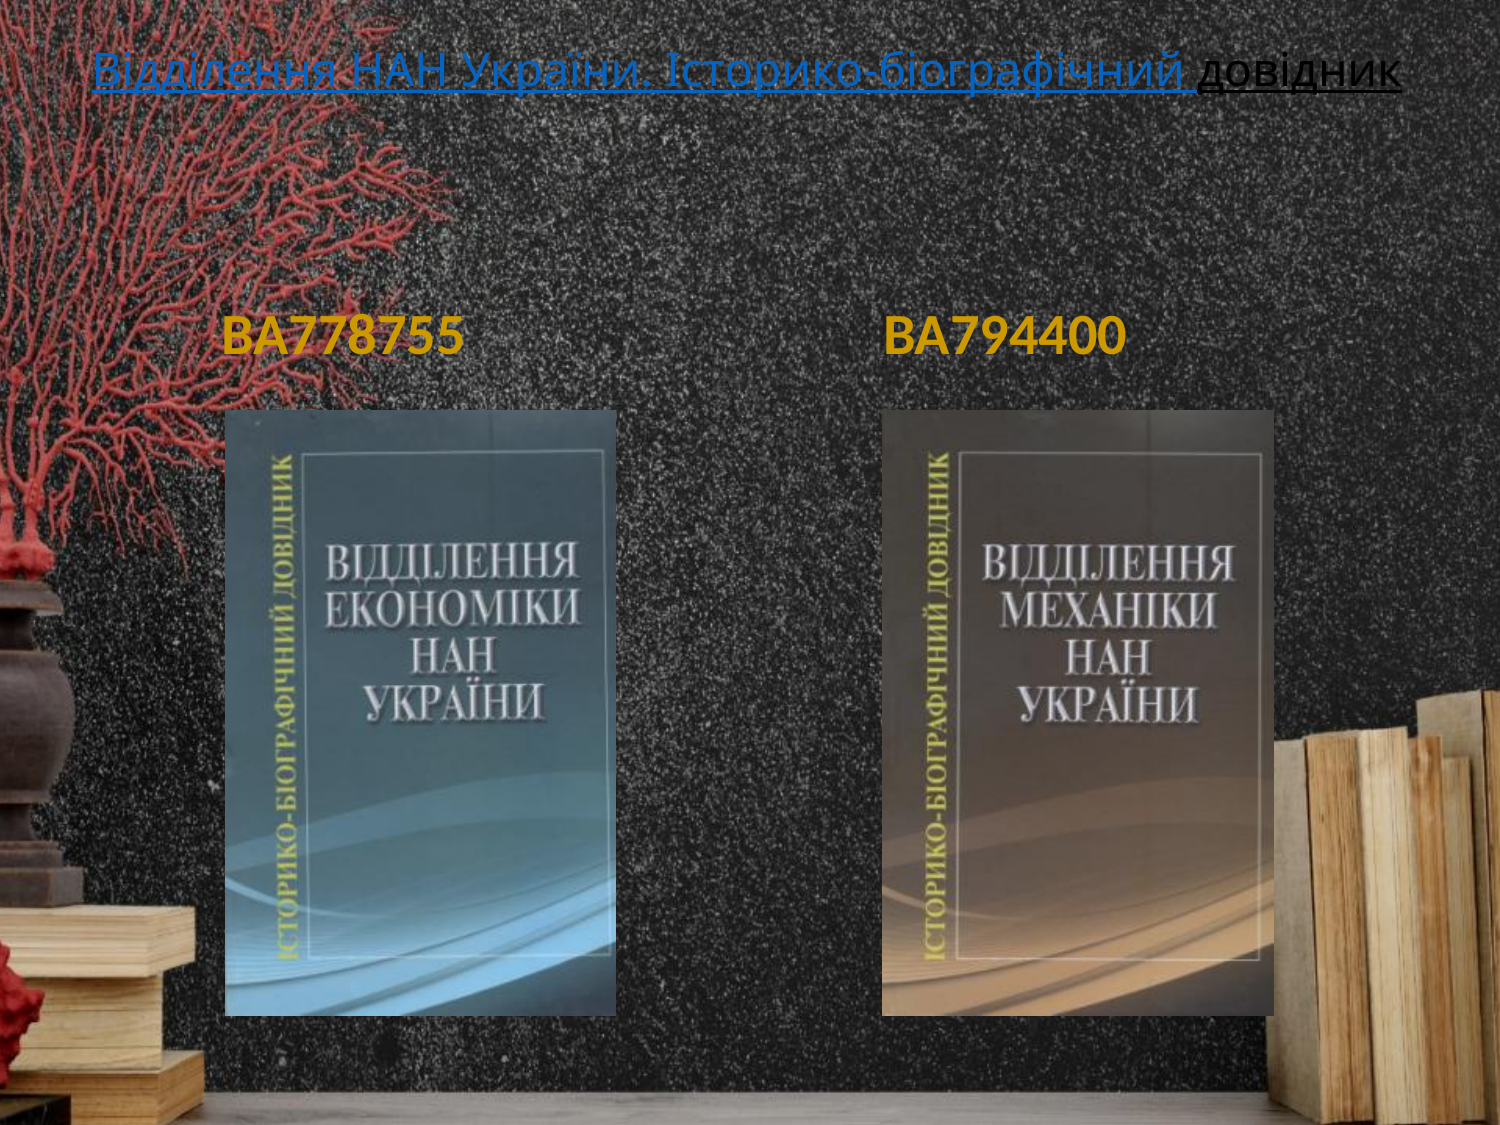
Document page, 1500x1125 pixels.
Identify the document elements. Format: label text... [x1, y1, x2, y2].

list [882, 410, 1274, 1016]
title Відділення НАН України. Історико-біографічний довідник [76, 0, 1427, 200]
list ВА794400 [868, 251, 1425, 375]
list ВА778755 [206, 251, 738, 375]
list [225, 410, 616, 1016]
picture [0, 0, 1500, 1125]
